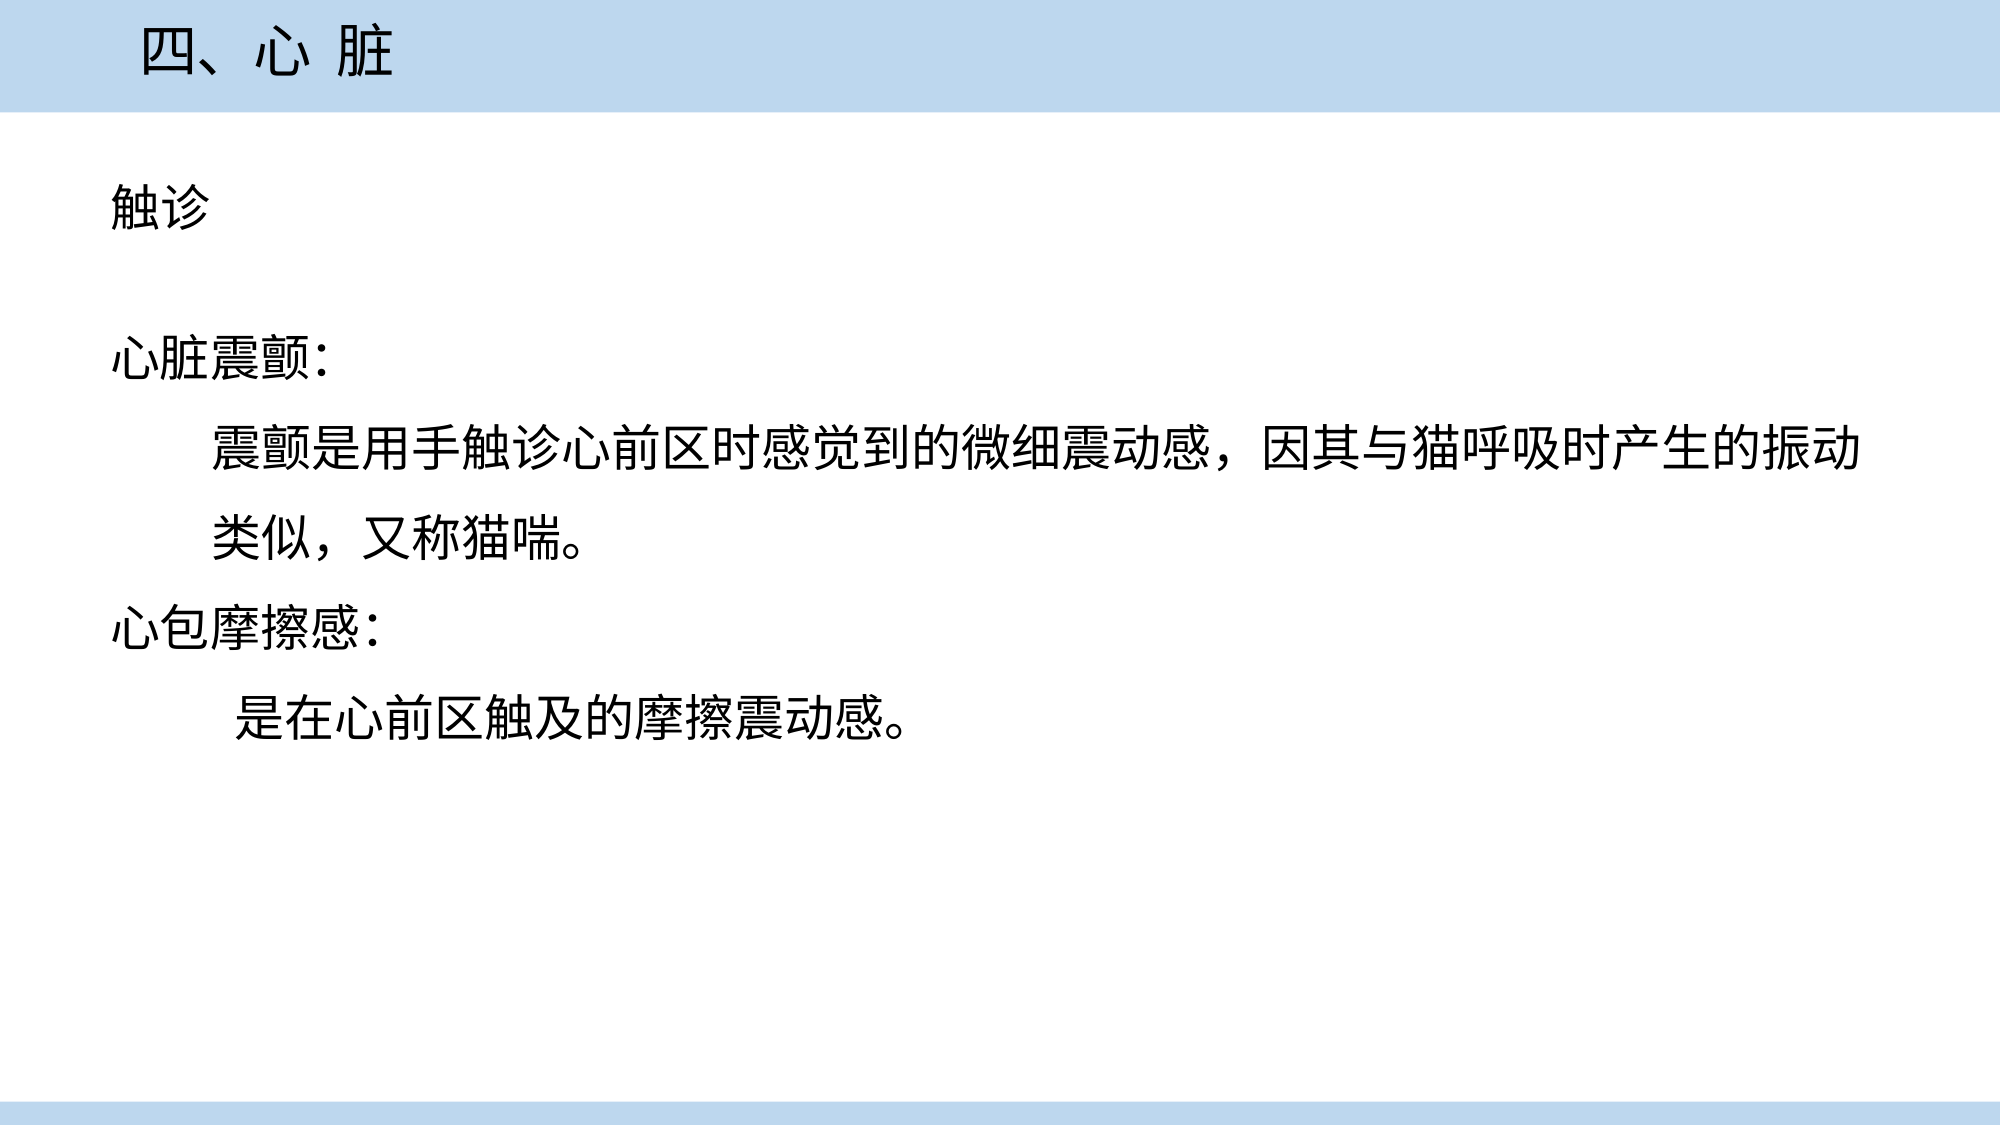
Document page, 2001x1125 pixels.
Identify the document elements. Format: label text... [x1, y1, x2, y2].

text_box 四、心 脏 [37, 15, 508, 91]
list 触诊 心脏震颤： 震颤是用手触诊心前区时感觉到的微细震动感，因其与猫呼吸时产生的振动 类似，又称猫喘。 心包摩擦感： 是在心前区触及的摩擦震动感。 [94, 168, 1976, 1002]
